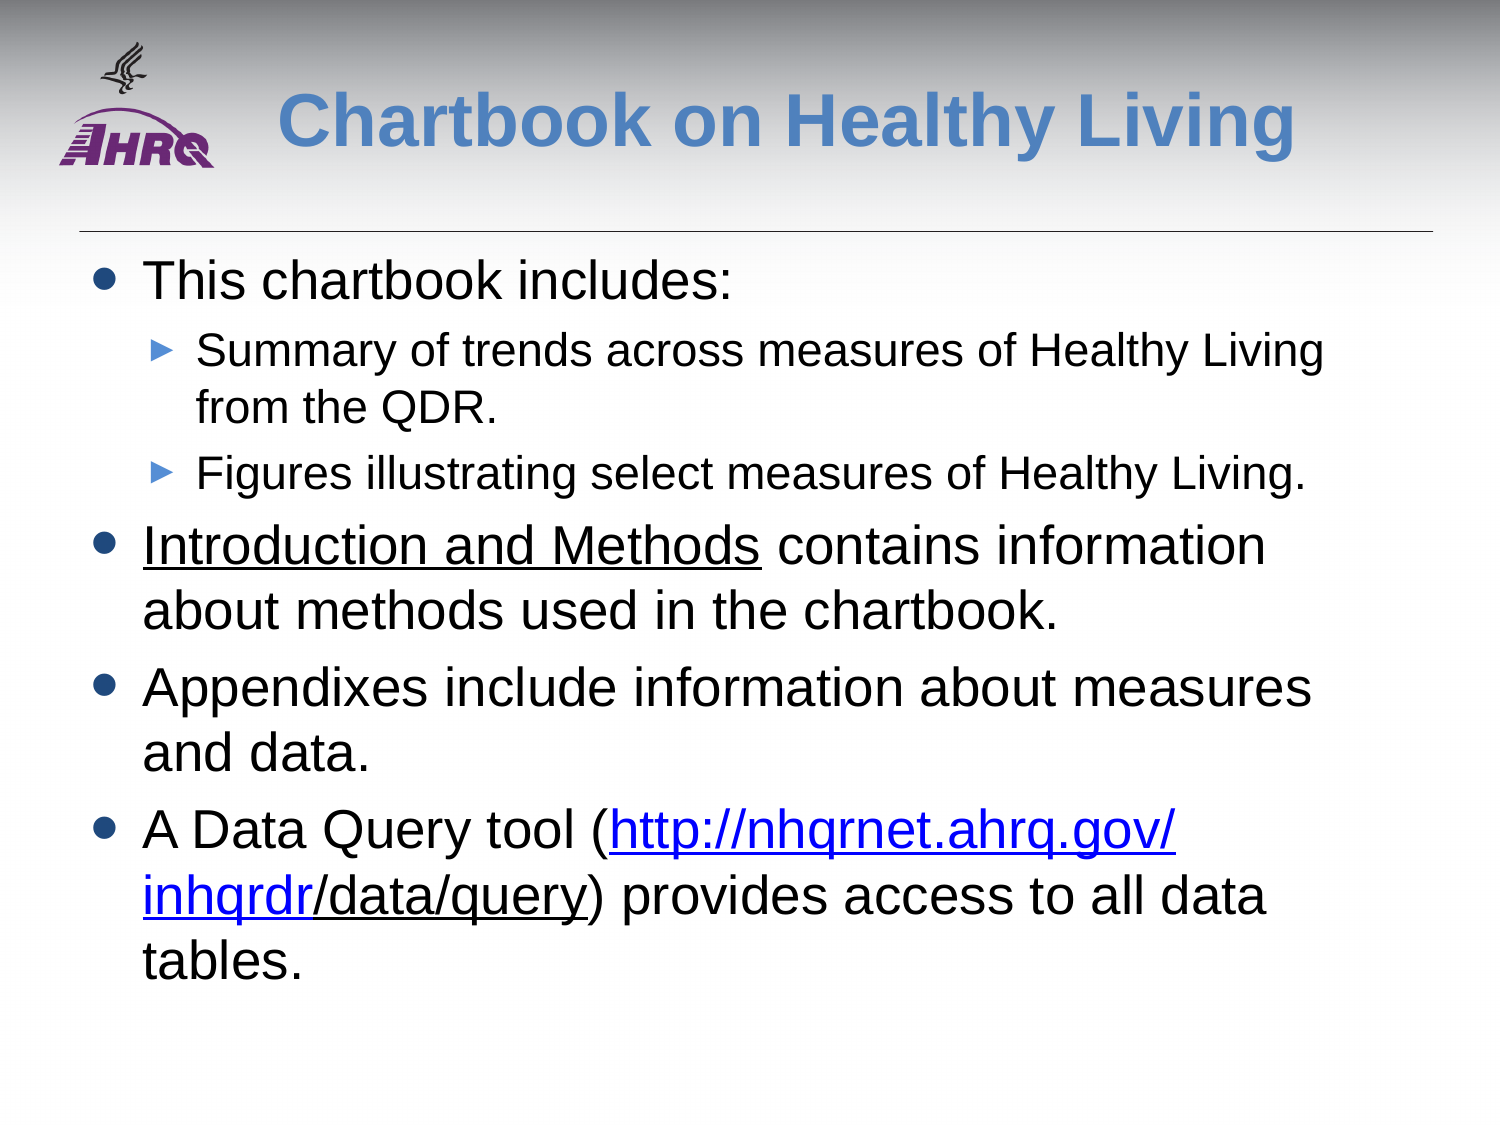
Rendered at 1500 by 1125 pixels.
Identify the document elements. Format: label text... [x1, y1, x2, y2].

picture [0, 0, 1500, 1125]
title Chartbook on Healthy Living [262, 45, 1425, 188]
list This chartbook includes: Summary of trends across measures of Healthy Living from the QDR. Figures illustrating select measures of Healthy Living. Introduction and Methods contains information about methods used in the chartbook. Appendixes include information about measures and data. A Data Query tool (http://nhqrnet.ahrq.gov/ inhqrdr/data/query) provides access to all data tables. [75, 237, 1425, 1005]
